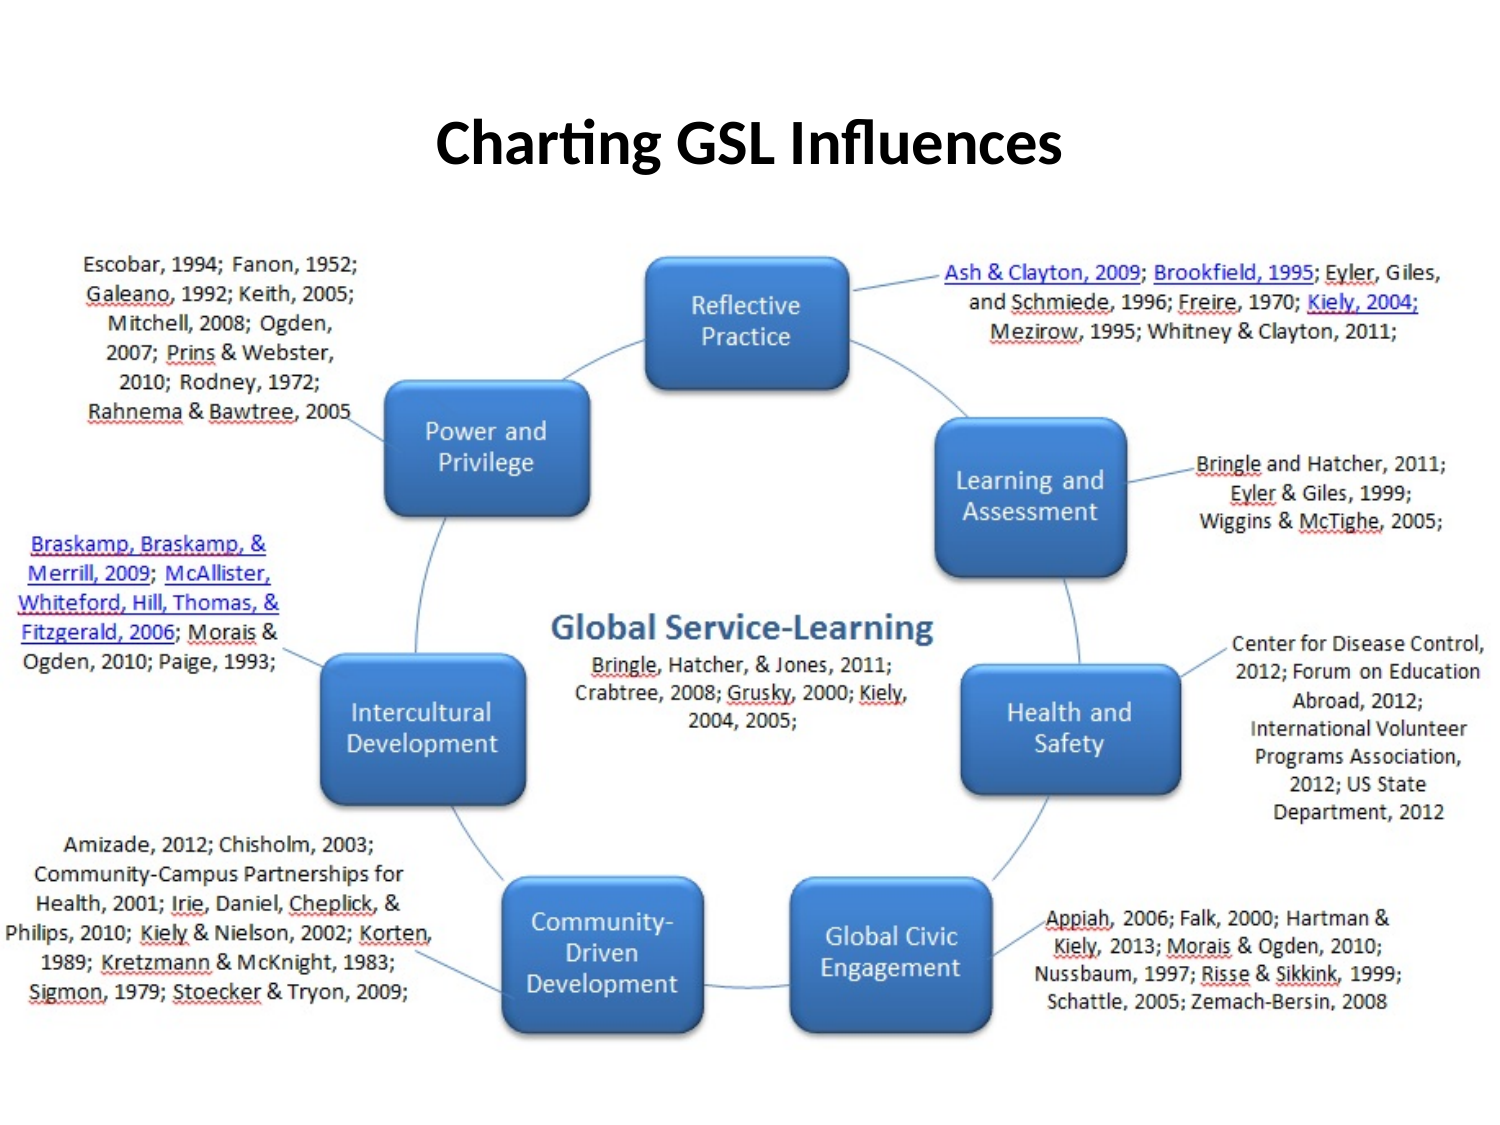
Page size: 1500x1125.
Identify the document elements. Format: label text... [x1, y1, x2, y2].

title Charting GSL Influences [75, 45, 1425, 216]
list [0, 218, 1500, 1051]
